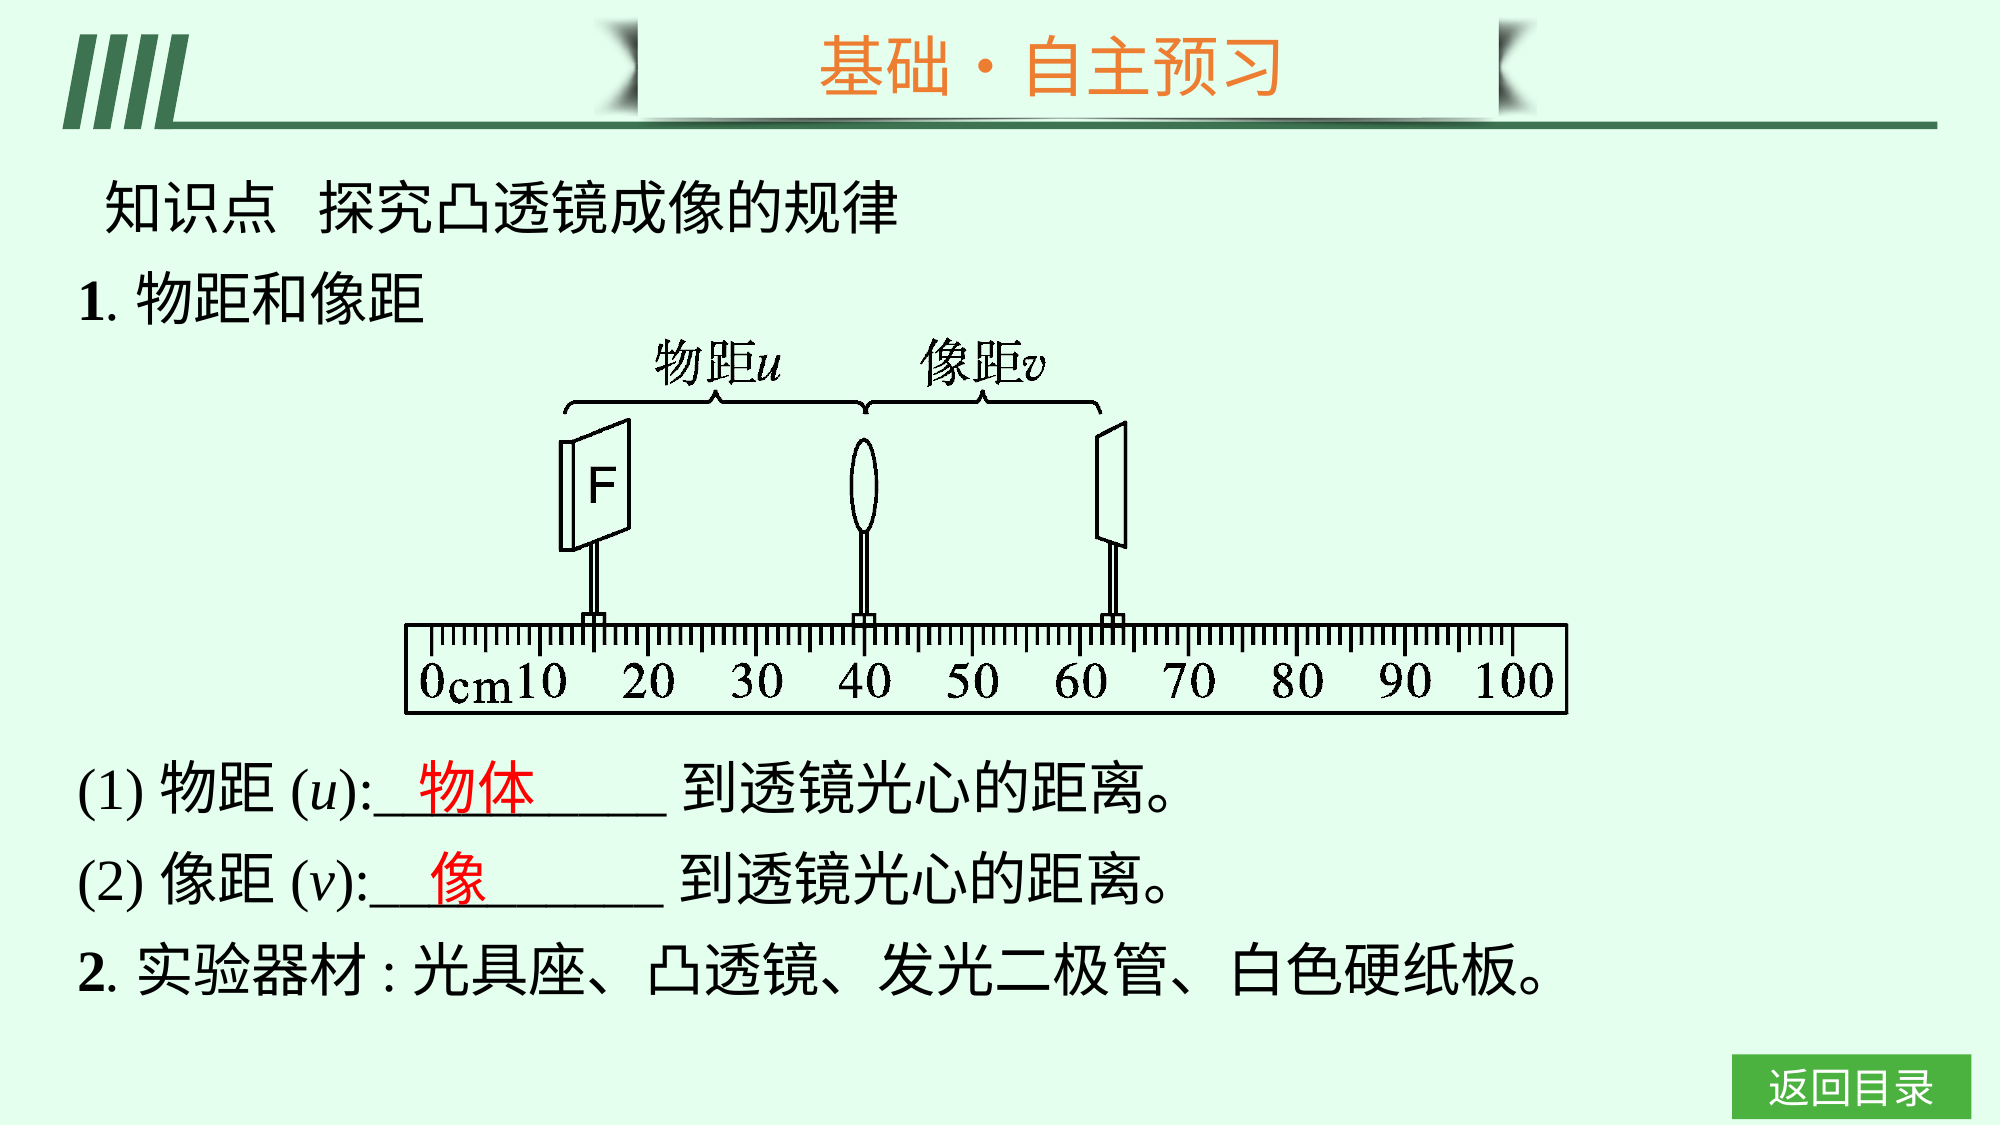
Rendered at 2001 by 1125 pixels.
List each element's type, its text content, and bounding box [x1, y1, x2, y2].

text_box (1)物距(u):__________到透镜光心的距离。 (2)像距(v):__________到透镜光心的距离。 2.实验器材:光具座、凸透镜、发光二极管、白色硬纸板。 [62, 722, 1938, 1011]
text_box 知识点 探究凸透镜成像的规律 1.物距和像距 [62, 142, 1938, 340]
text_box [62, 34, 1938, 130]
text_box 像 [414, 813, 503, 920]
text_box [594, 16, 1537, 127]
text_box 物体 [404, 722, 564, 829]
picture [400, 336, 1573, 715]
